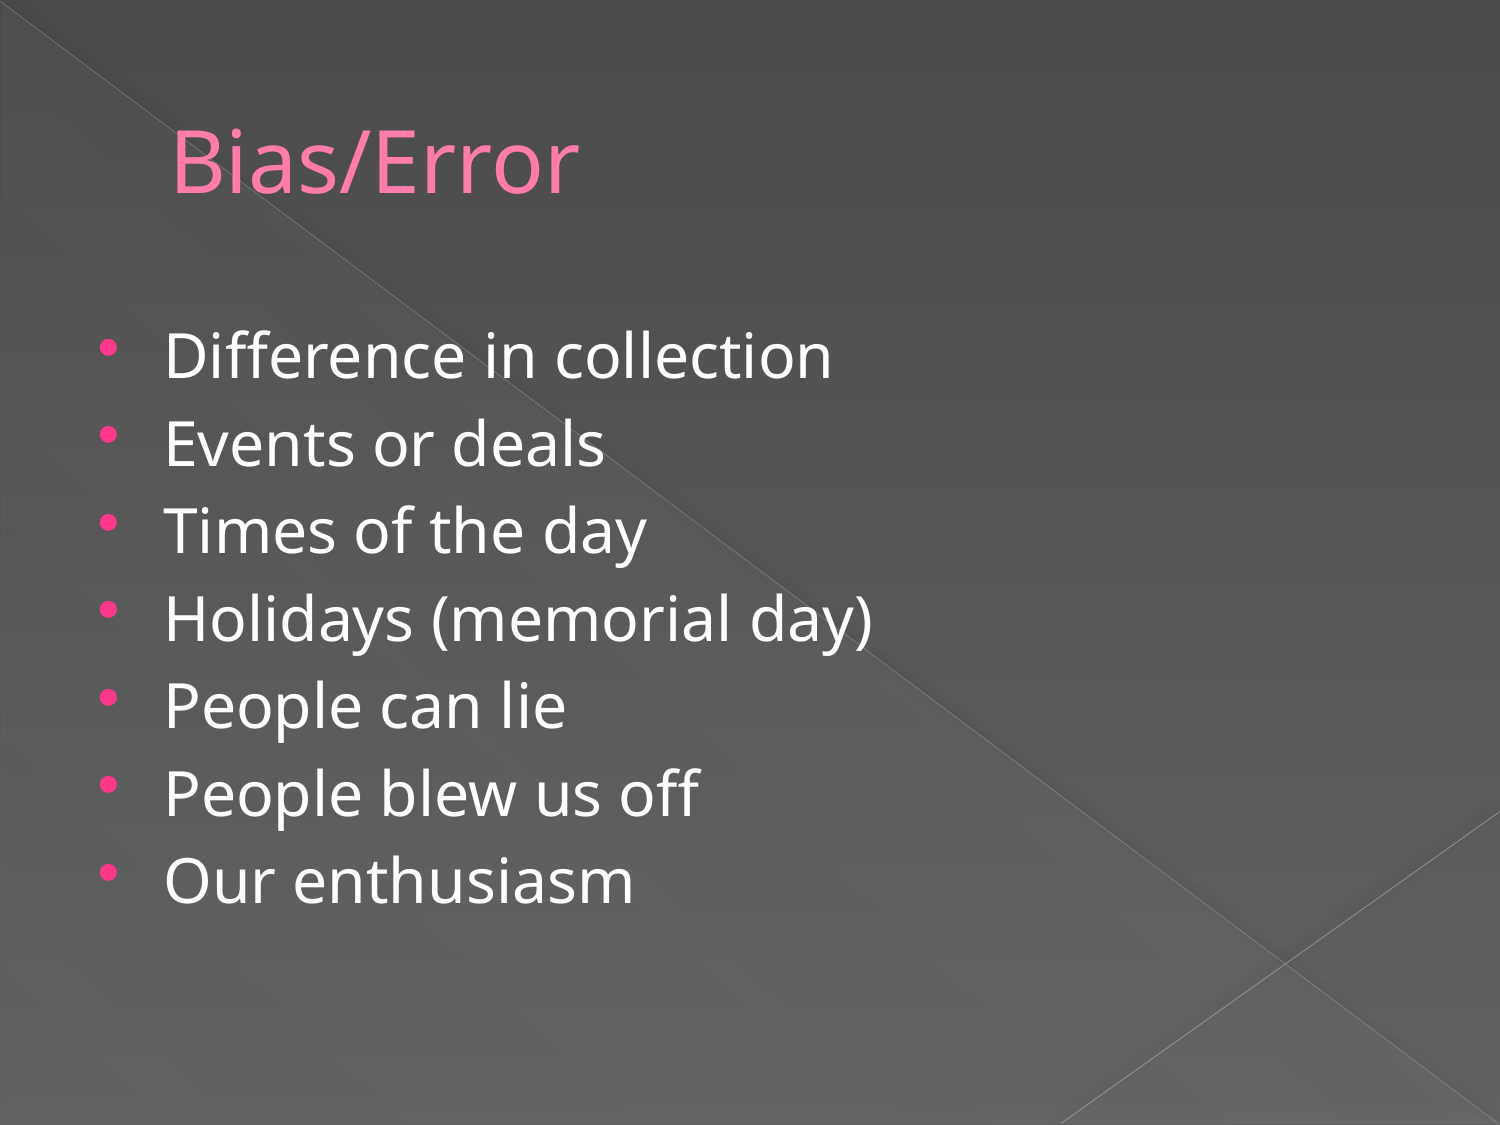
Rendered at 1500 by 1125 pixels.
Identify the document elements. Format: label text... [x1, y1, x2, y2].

title Bias/Error [75, 43, 1425, 274]
list Difference in collection Events or deals Times of the day Holidays (memorial day) People can lie People blew us off Our enthusiasm [75, 308, 1425, 1059]
